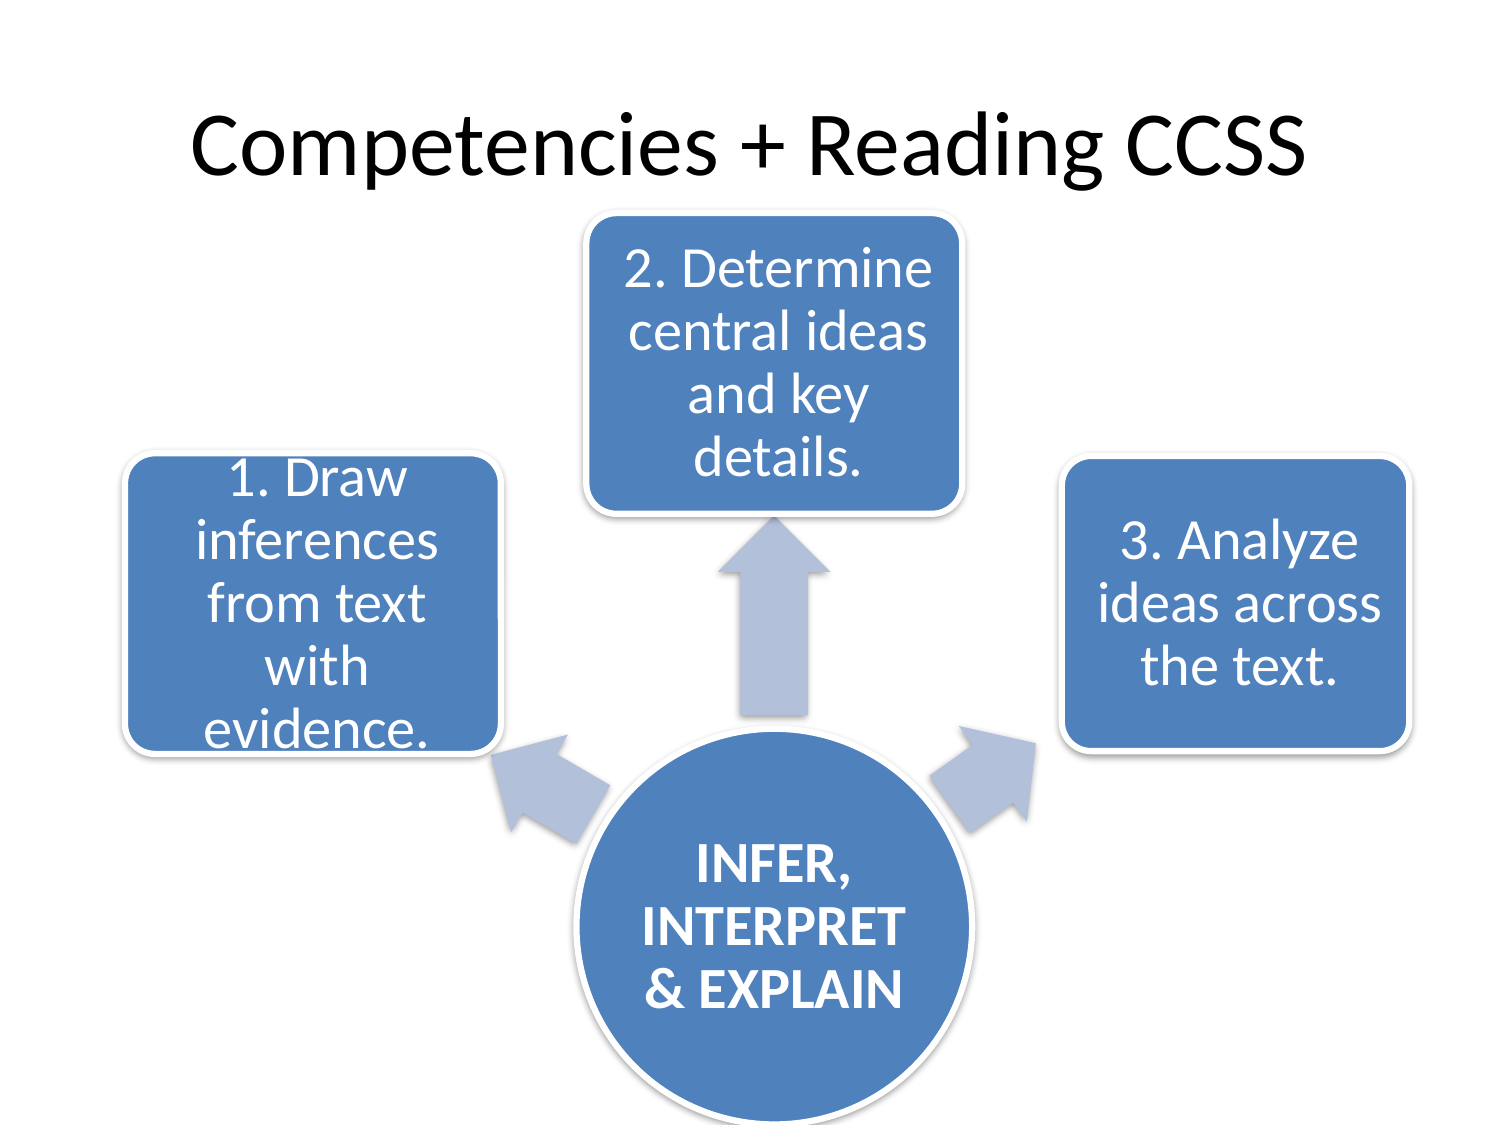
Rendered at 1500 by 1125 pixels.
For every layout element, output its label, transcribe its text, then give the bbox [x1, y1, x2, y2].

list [34, 212, 1500, 1125]
title Competencies + Reading CCSS [75, 45, 1425, 211]
